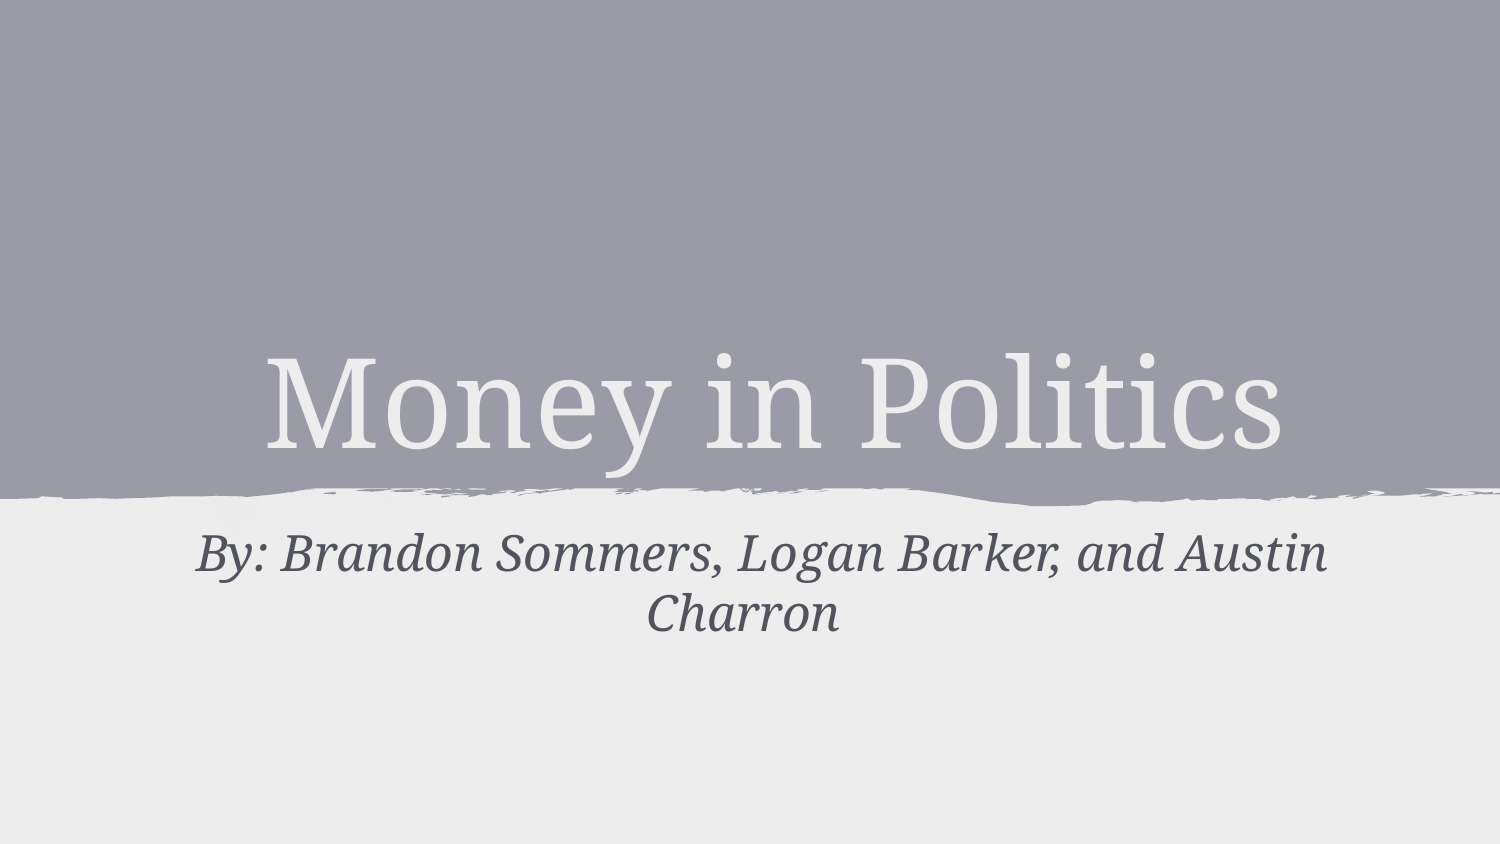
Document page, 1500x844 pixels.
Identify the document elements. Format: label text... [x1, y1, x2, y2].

subtitle By: Brandon Sommers, Logan Barker, and Austin Charron [112, 506, 1388, 615]
title Money in Politics [112, 285, 1388, 489]
